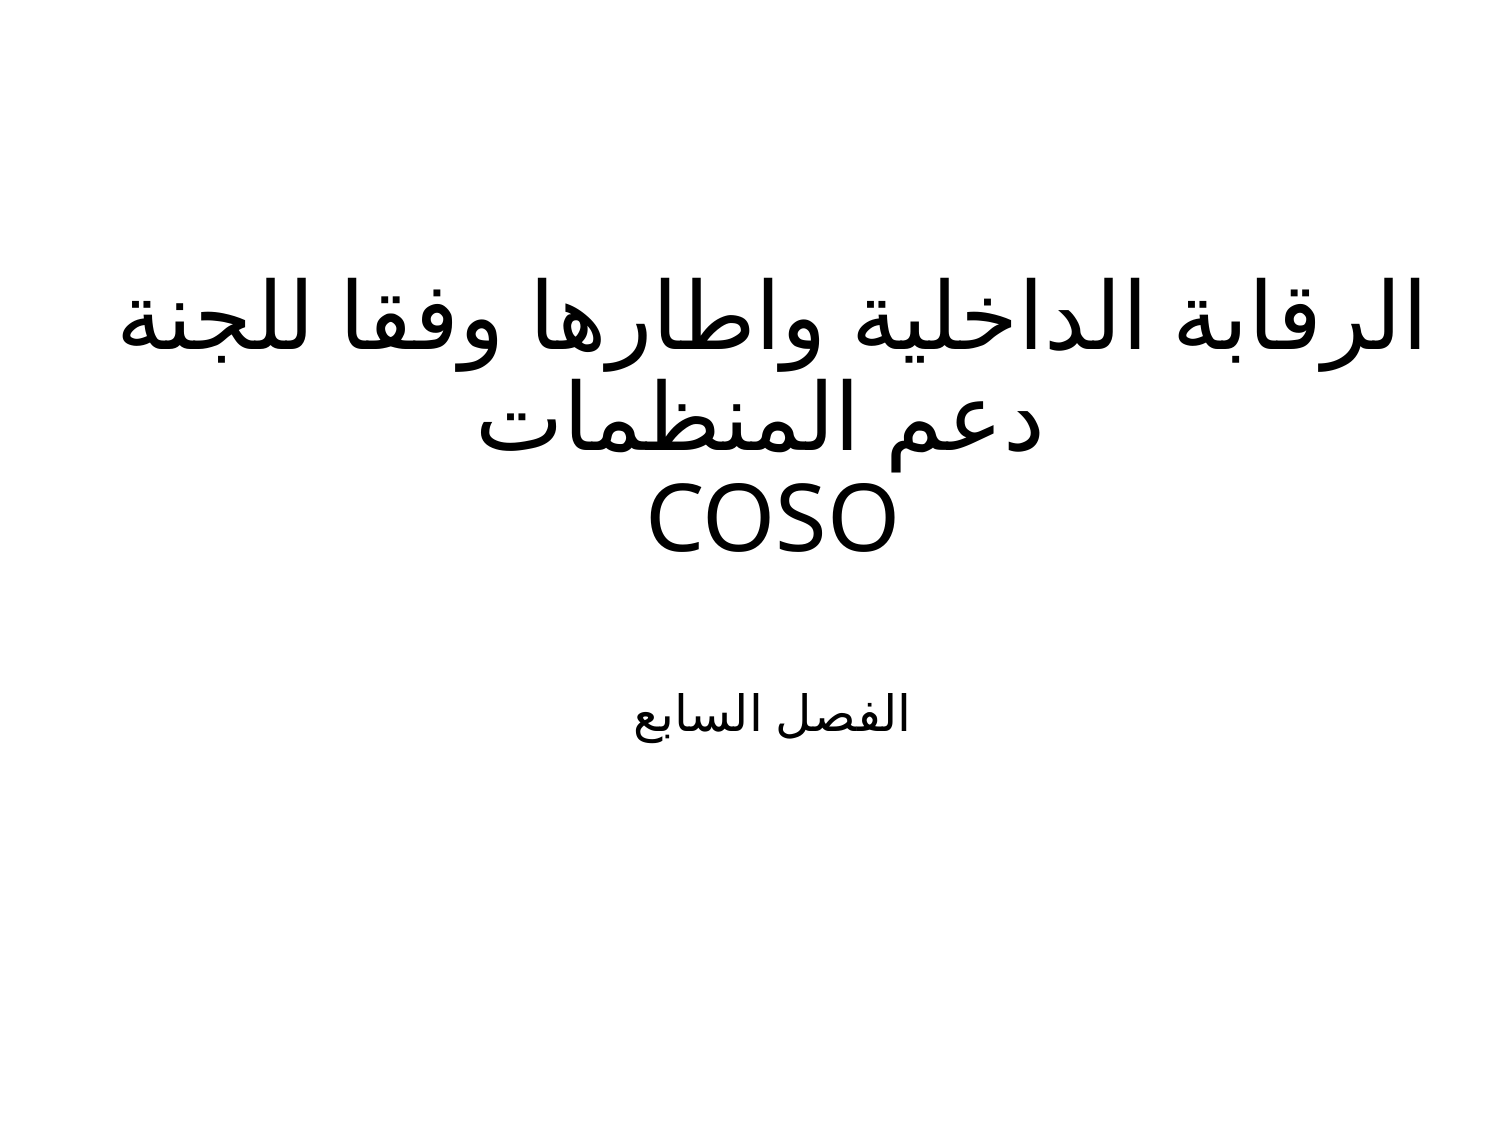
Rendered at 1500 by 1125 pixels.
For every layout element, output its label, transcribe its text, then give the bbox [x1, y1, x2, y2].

subtitle الفصل السابع [165, 680, 1381, 969]
title الرقابة الداخلية واطارها وفقا للجنة دعم المنظمات COSO [100, 243, 1446, 580]
